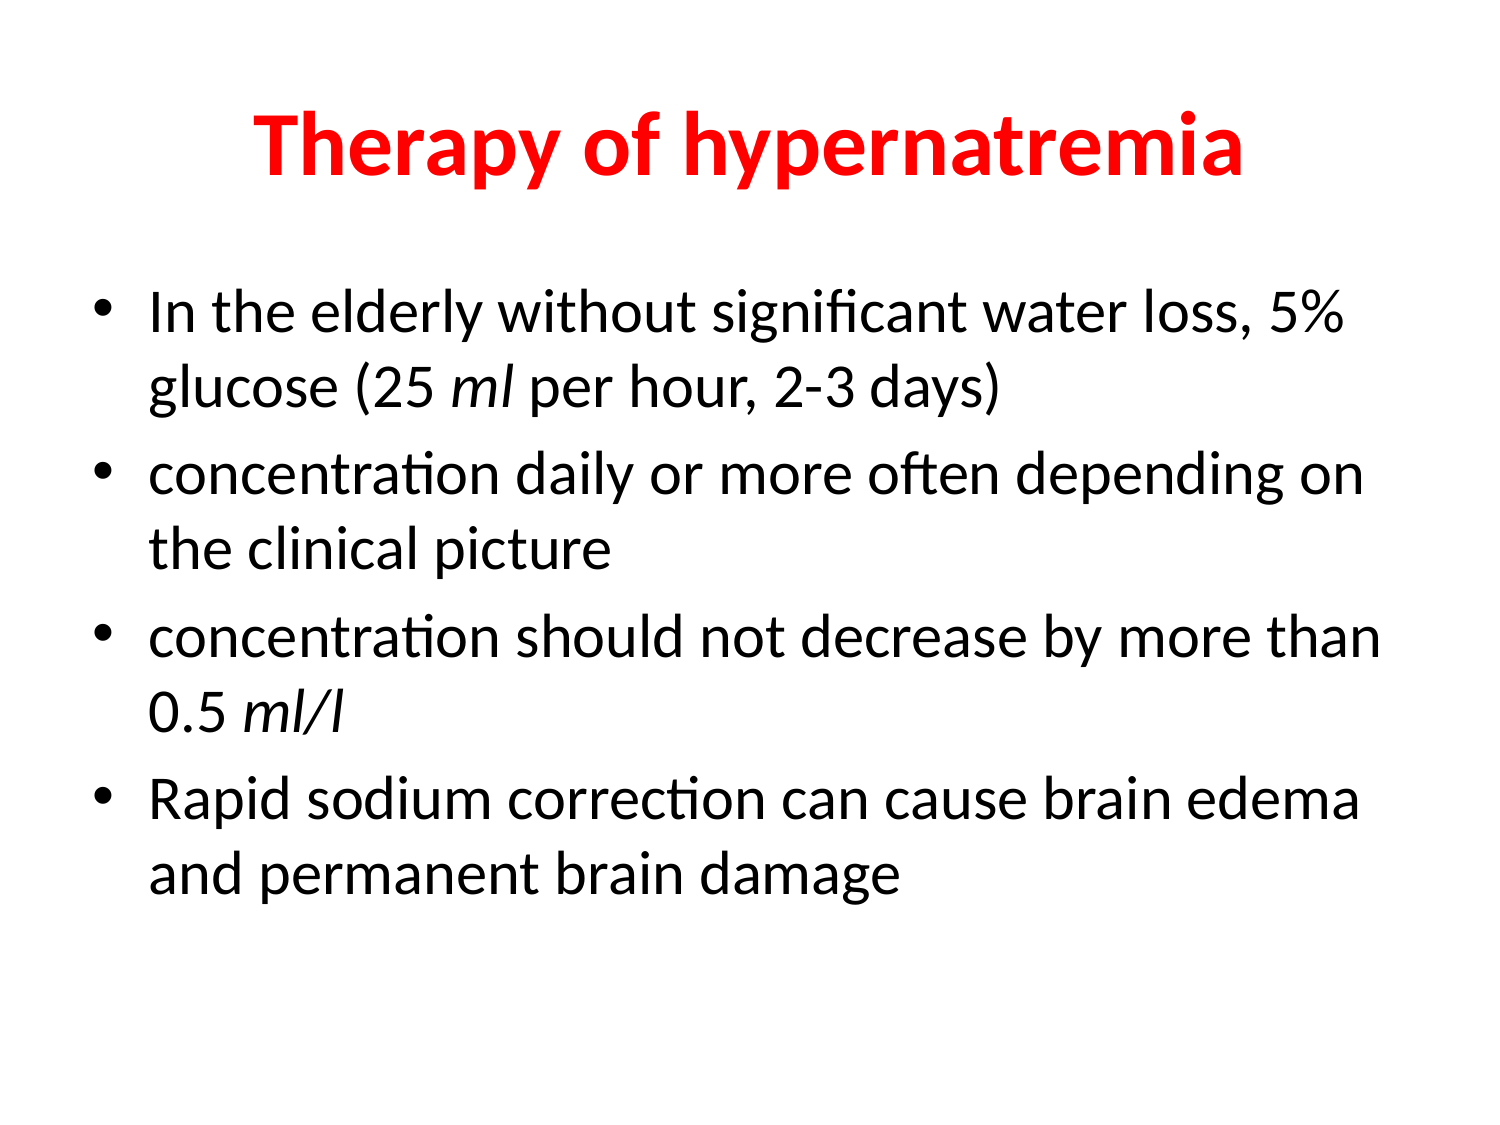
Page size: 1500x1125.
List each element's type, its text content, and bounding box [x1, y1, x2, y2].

title Therapy of hypernatremia [75, 45, 1425, 233]
list In the elderly without significant water loss, 5% glucose (25 ml per hour, 2-3 days) concentration daily or more often depending on the clinical picture concentration should not decrease by more than 0.5 ml/l Rapid sodium correction can cause brain edema and permanent brain damage [75, 262, 1425, 1005]
